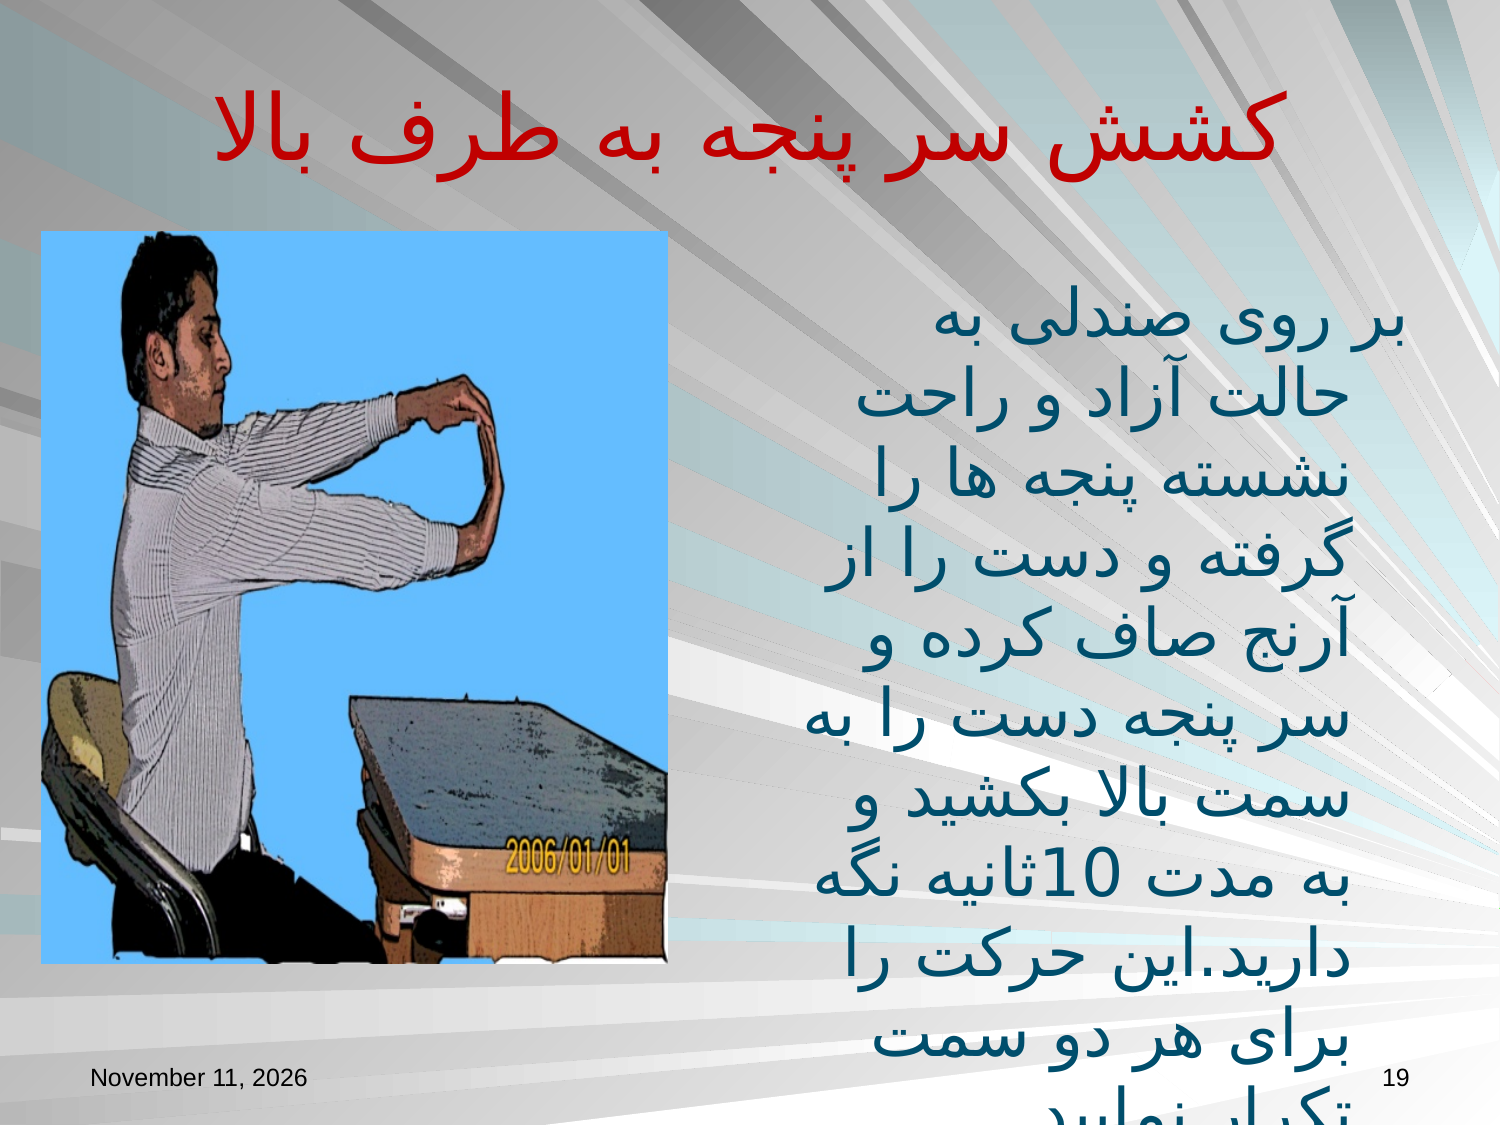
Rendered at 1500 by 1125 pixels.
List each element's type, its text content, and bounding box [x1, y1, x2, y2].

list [41, 231, 668, 965]
title کشش سر پنجه به طرف بالا [74, 89, 1426, 268]
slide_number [74, 1023, 426, 1100]
list بر روی صندلی به حالت آزاد و راحت نشسته پنجه ها را گرفته و دست را از آرنج صاف کرده و سر پنجه دست را به سمت بالا بکشید و به مدت 10ثانیه نگه دارید.این حرکت را برای هر دو سمت تکرار نمایید . [762, 262, 1426, 1006]
slide_number 19 [1074, 1023, 1426, 1100]
